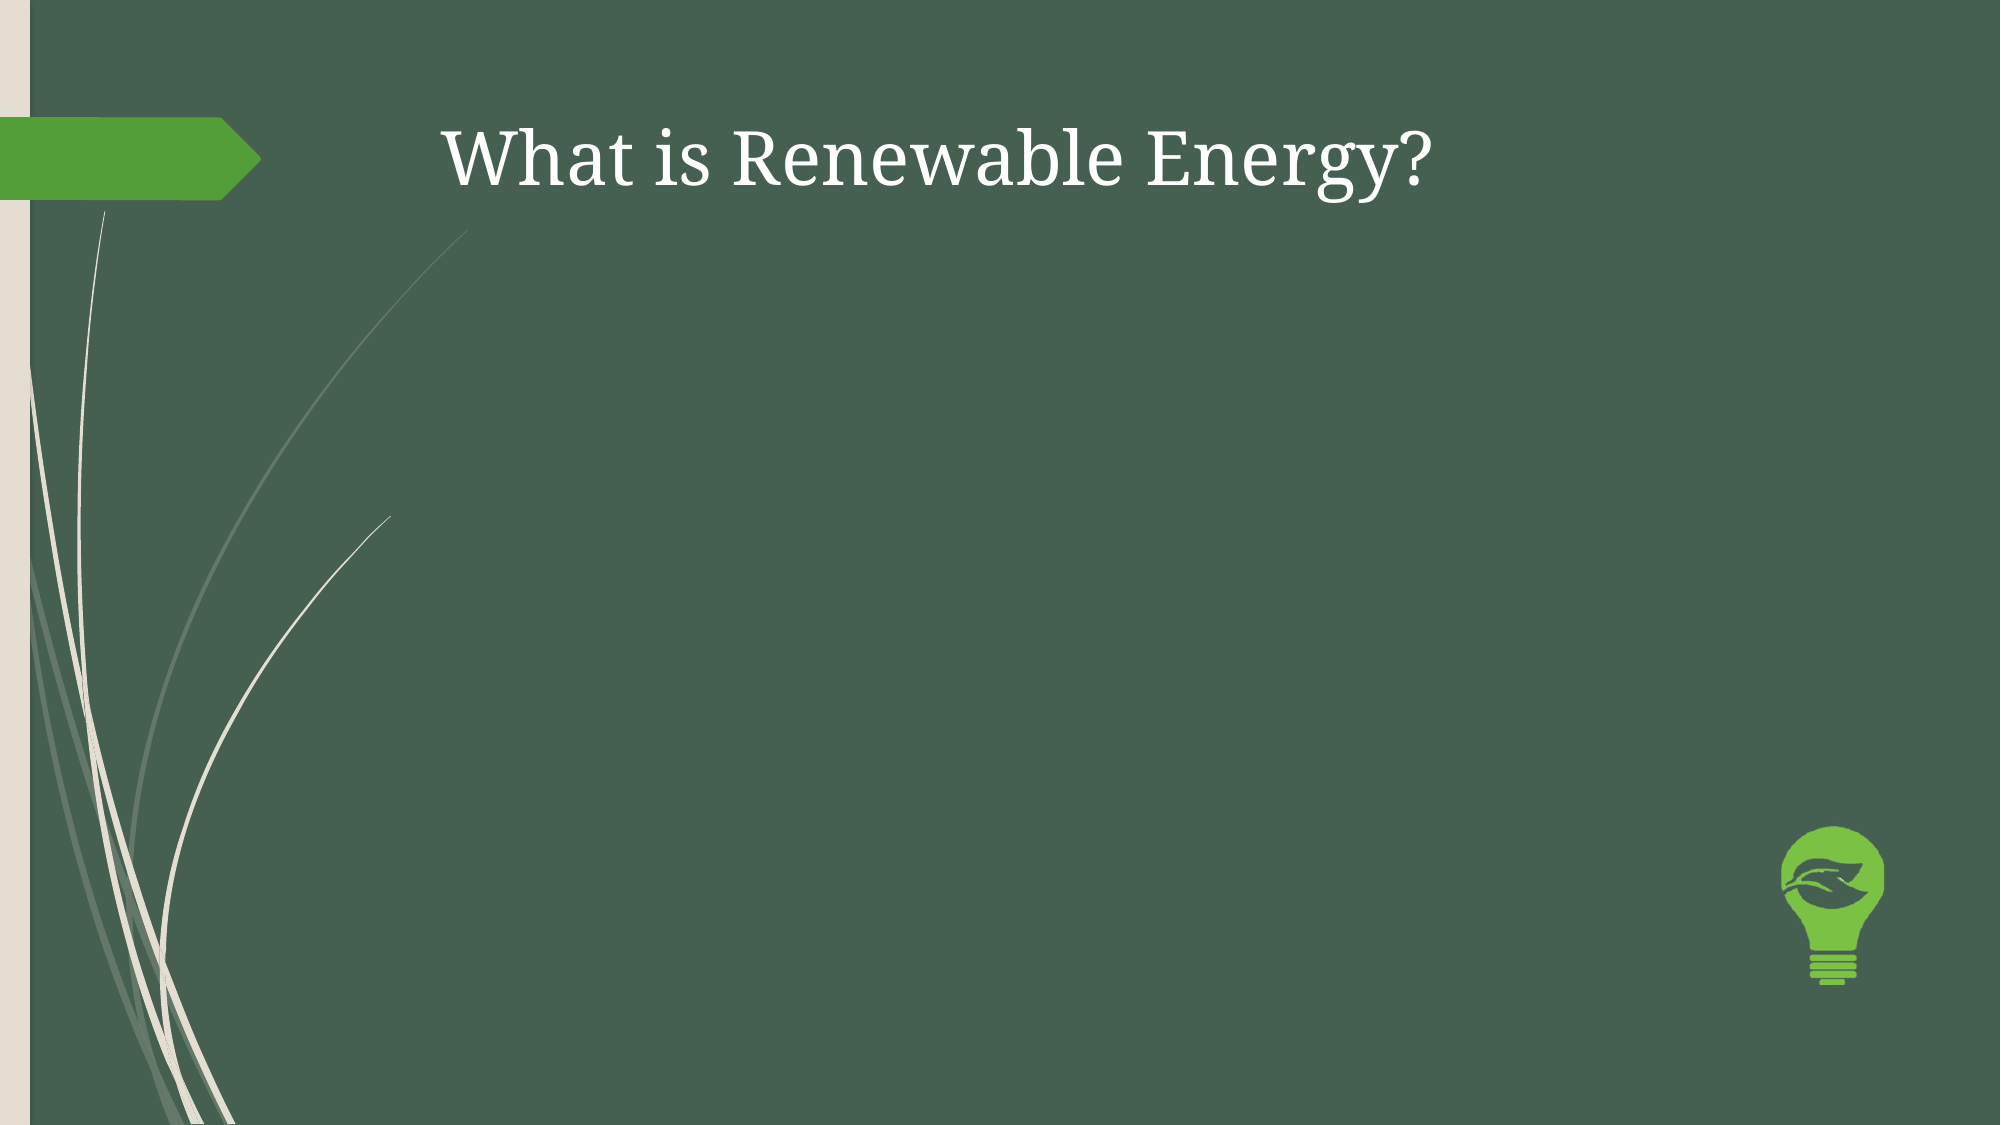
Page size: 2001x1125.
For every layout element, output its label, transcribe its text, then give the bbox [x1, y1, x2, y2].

picture [1777, 822, 1888, 988]
title What is Renewable Energy? [425, 102, 1888, 313]
